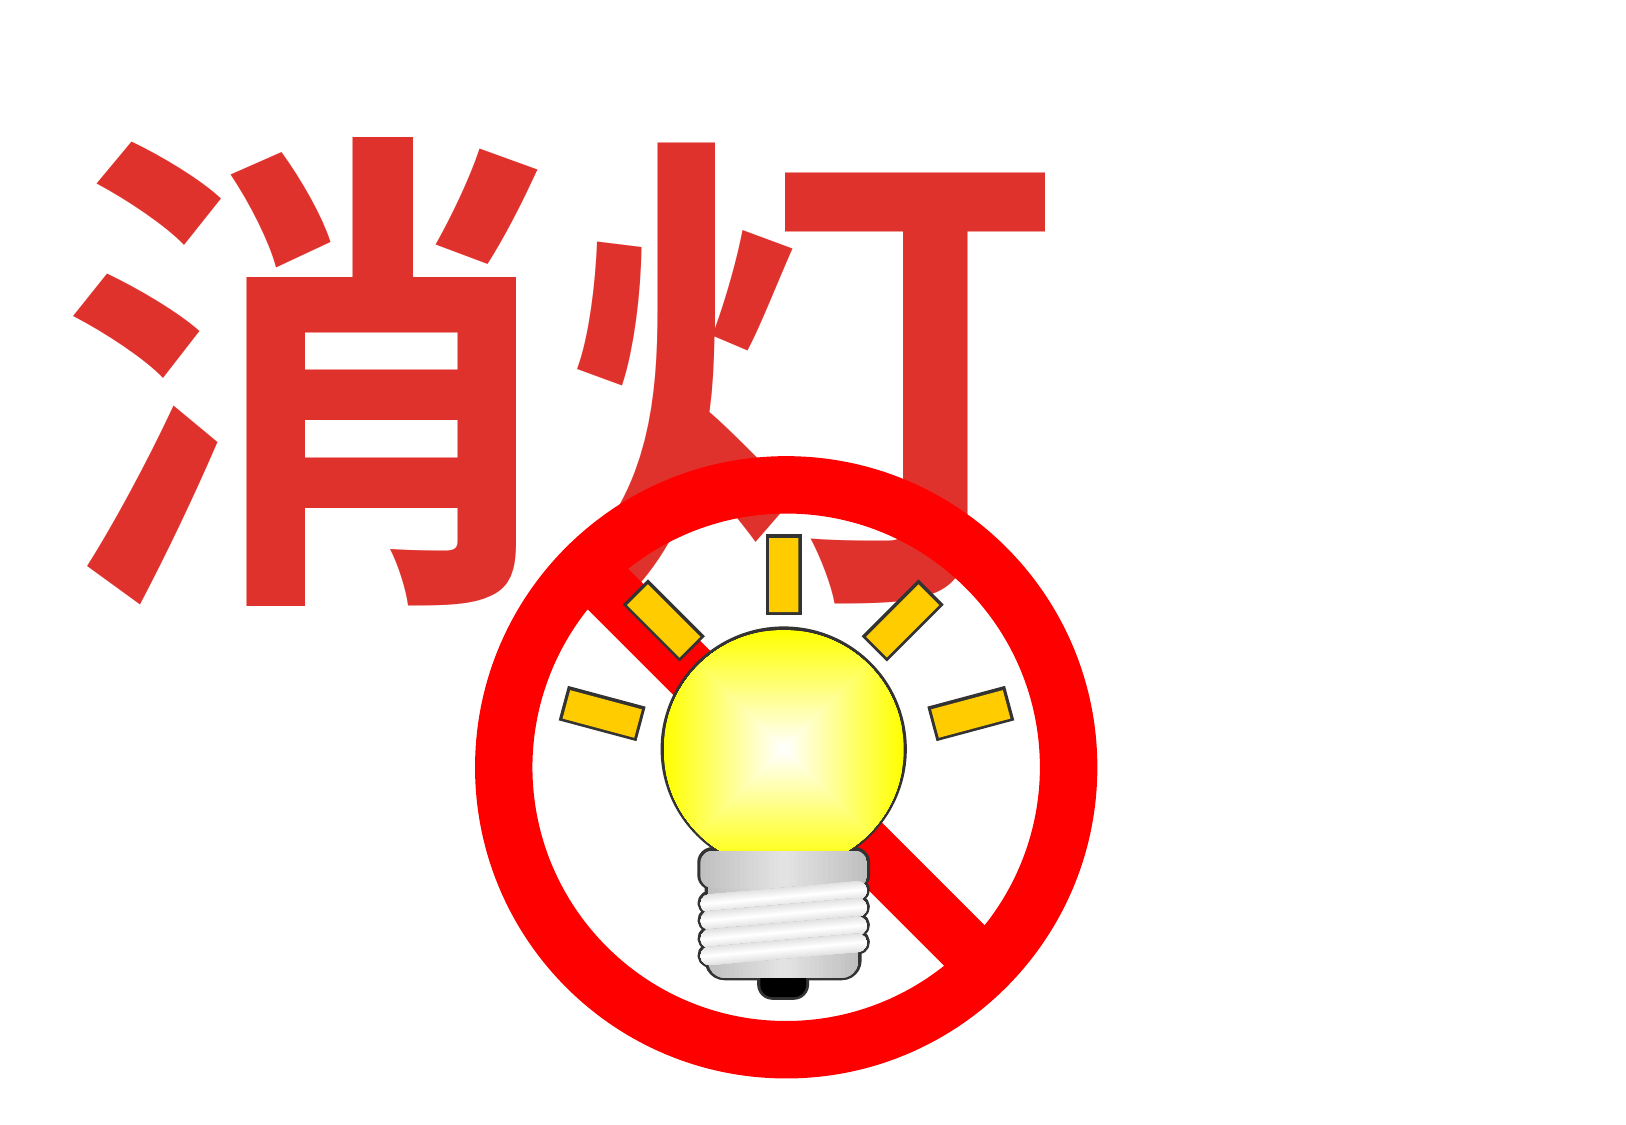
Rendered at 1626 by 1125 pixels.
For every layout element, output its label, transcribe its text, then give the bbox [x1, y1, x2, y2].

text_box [474, 455, 1098, 1079]
text_box 消灯 [44, 54, 1581, 670]
